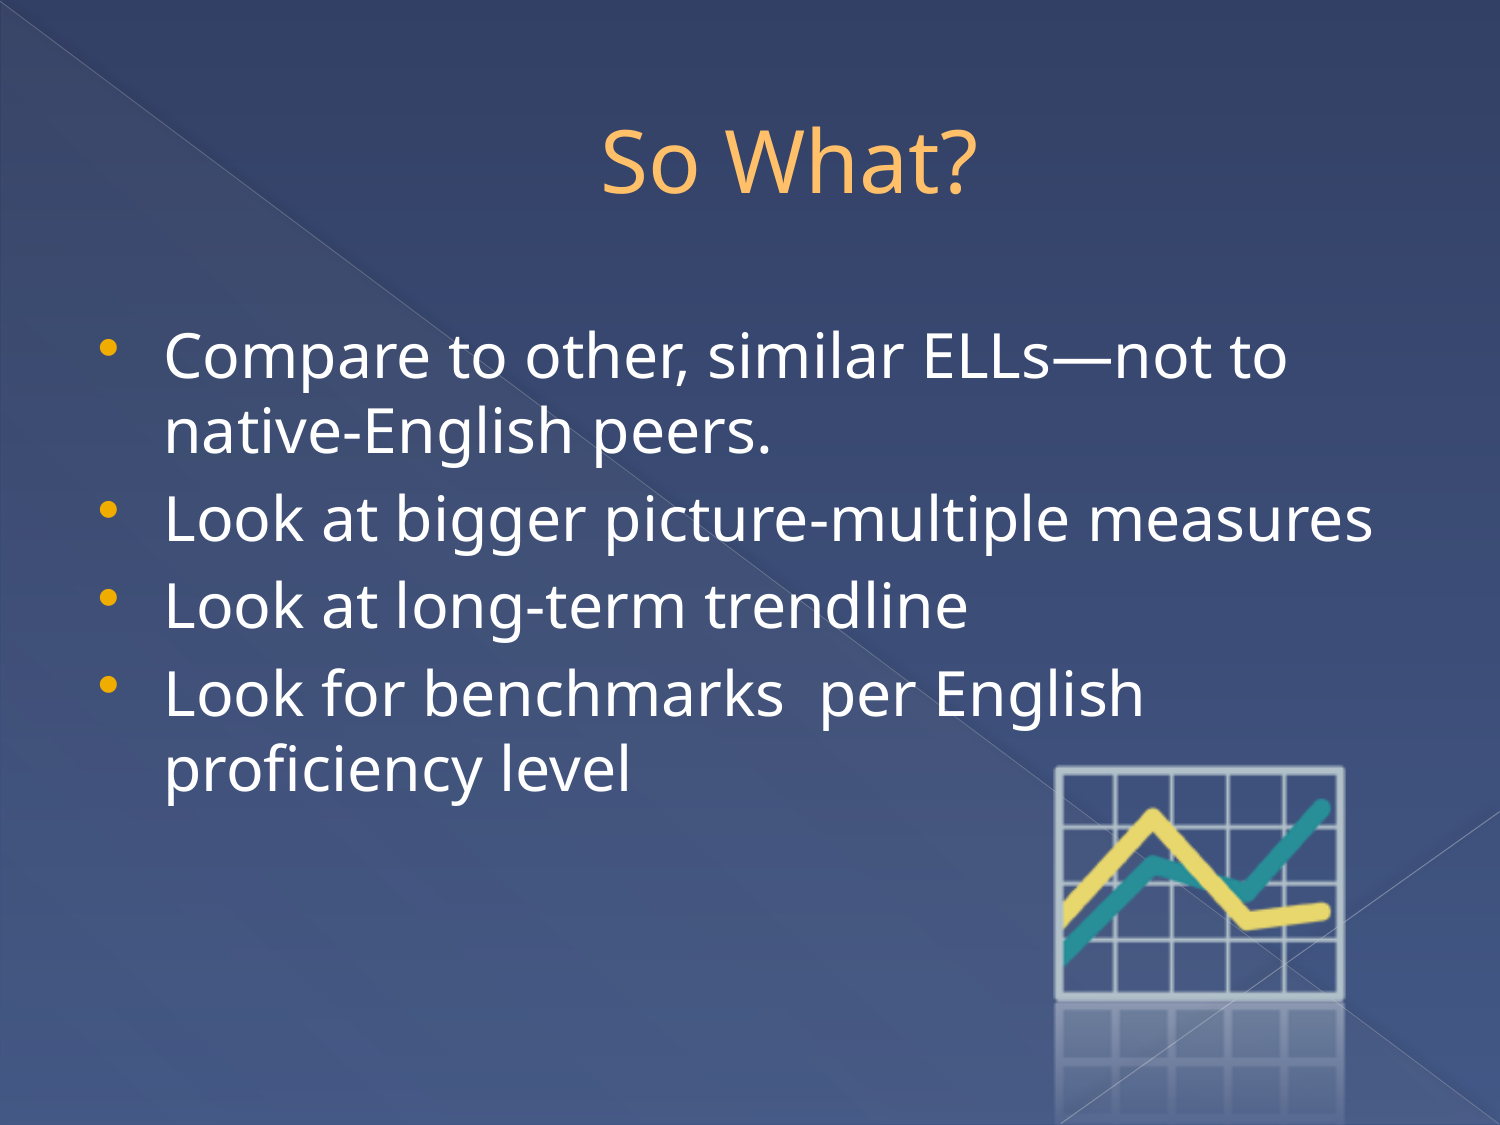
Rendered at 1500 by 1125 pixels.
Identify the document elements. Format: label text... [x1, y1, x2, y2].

list Compare to other, similar ELLs—not to native-English peers. Look at bigger picture-multiple measures Look at long-term trendline Look for benchmarks per English proficiency level [75, 308, 1425, 1059]
title So What? [75, 43, 1425, 274]
picture [974, 724, 1426, 1125]
